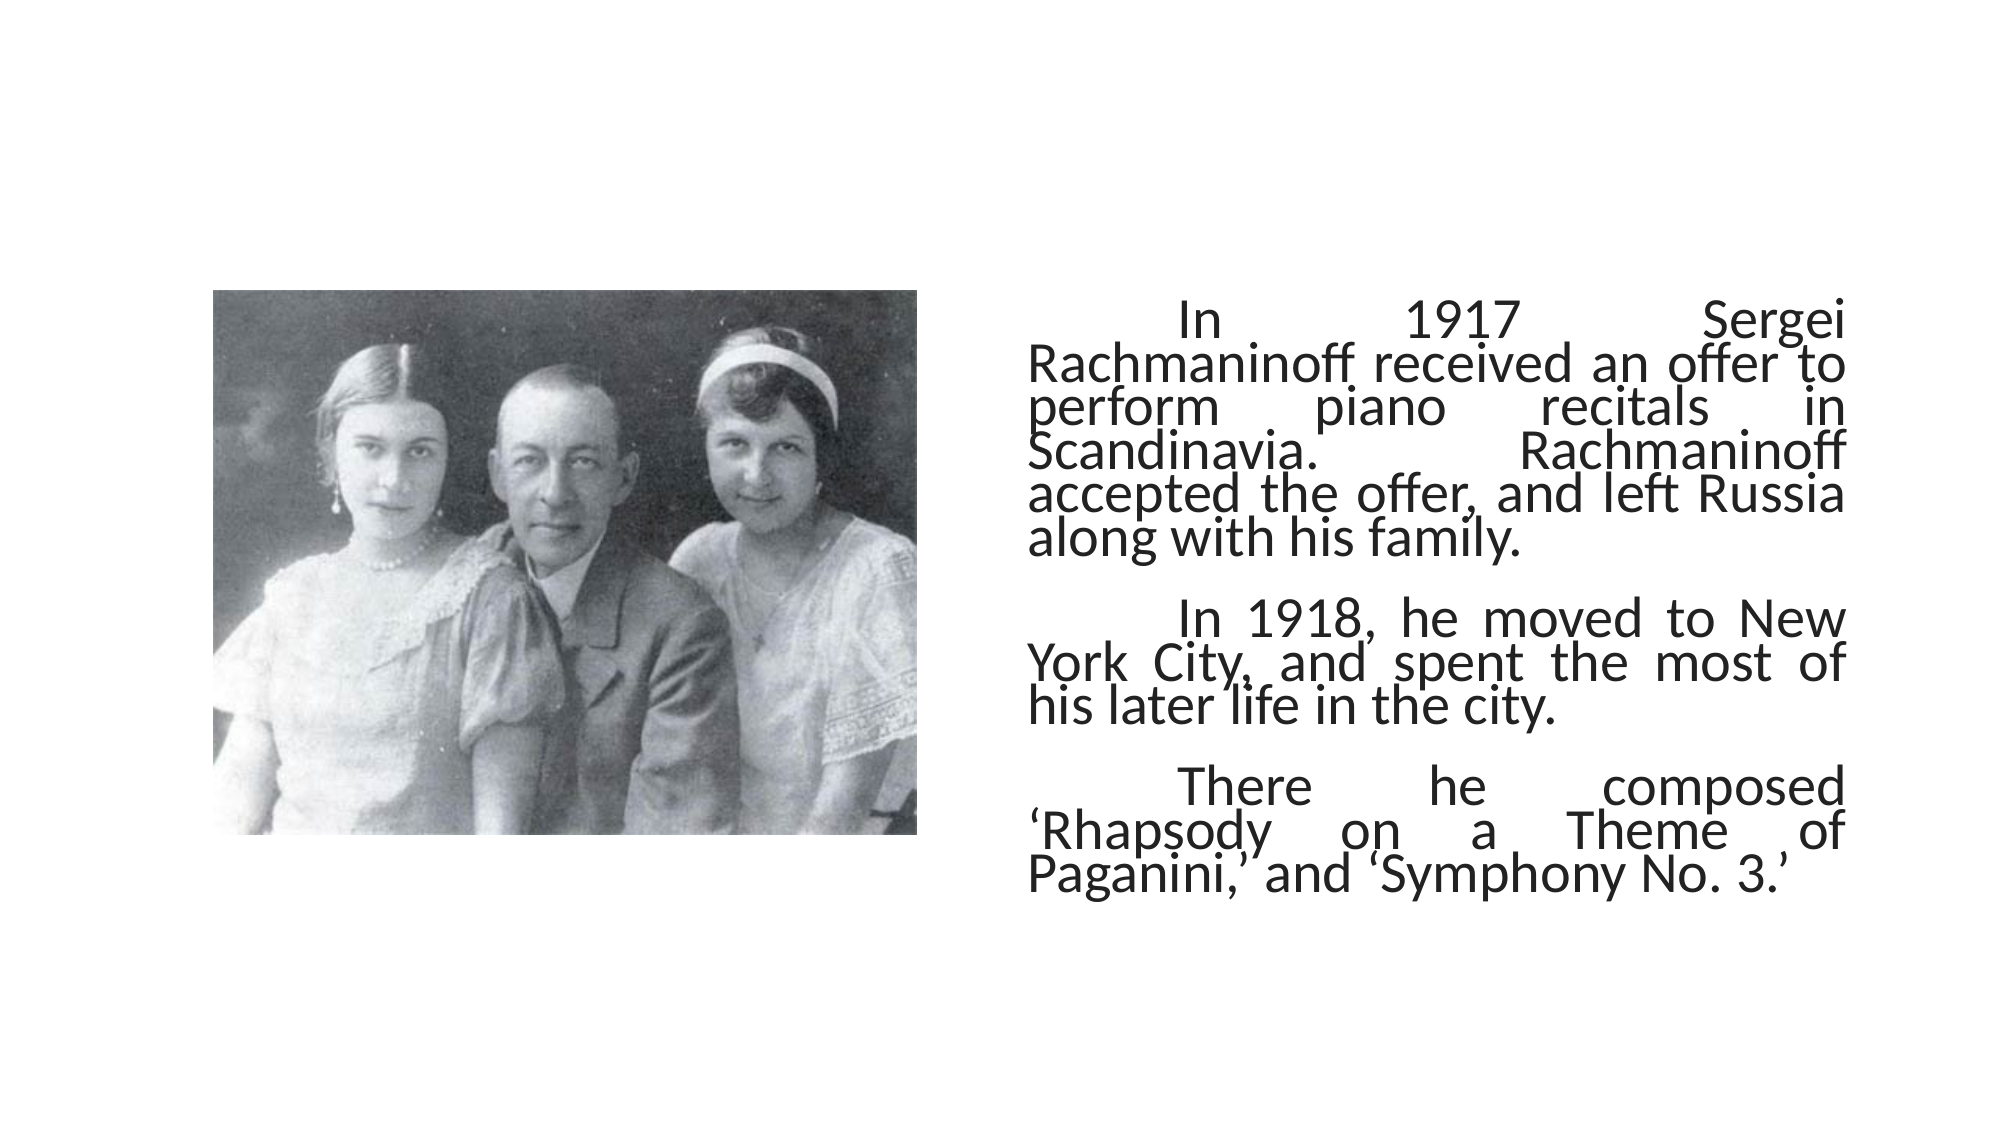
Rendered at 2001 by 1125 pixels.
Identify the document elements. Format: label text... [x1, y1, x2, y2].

list In 1917 Sergei Rachmaninoff received an offer to perform piano recitals in Scandinavia. Rachmaninoff accepted the offer, and left Russia along with his family. In 1918, he moved to New York City, and spent the most of his later life in the city. There he composed ‘Rhapsody on a Theme of Paganini,’ and ‘Symphony No. 3.’ [1012, 299, 1863, 1014]
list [213, 290, 917, 835]
